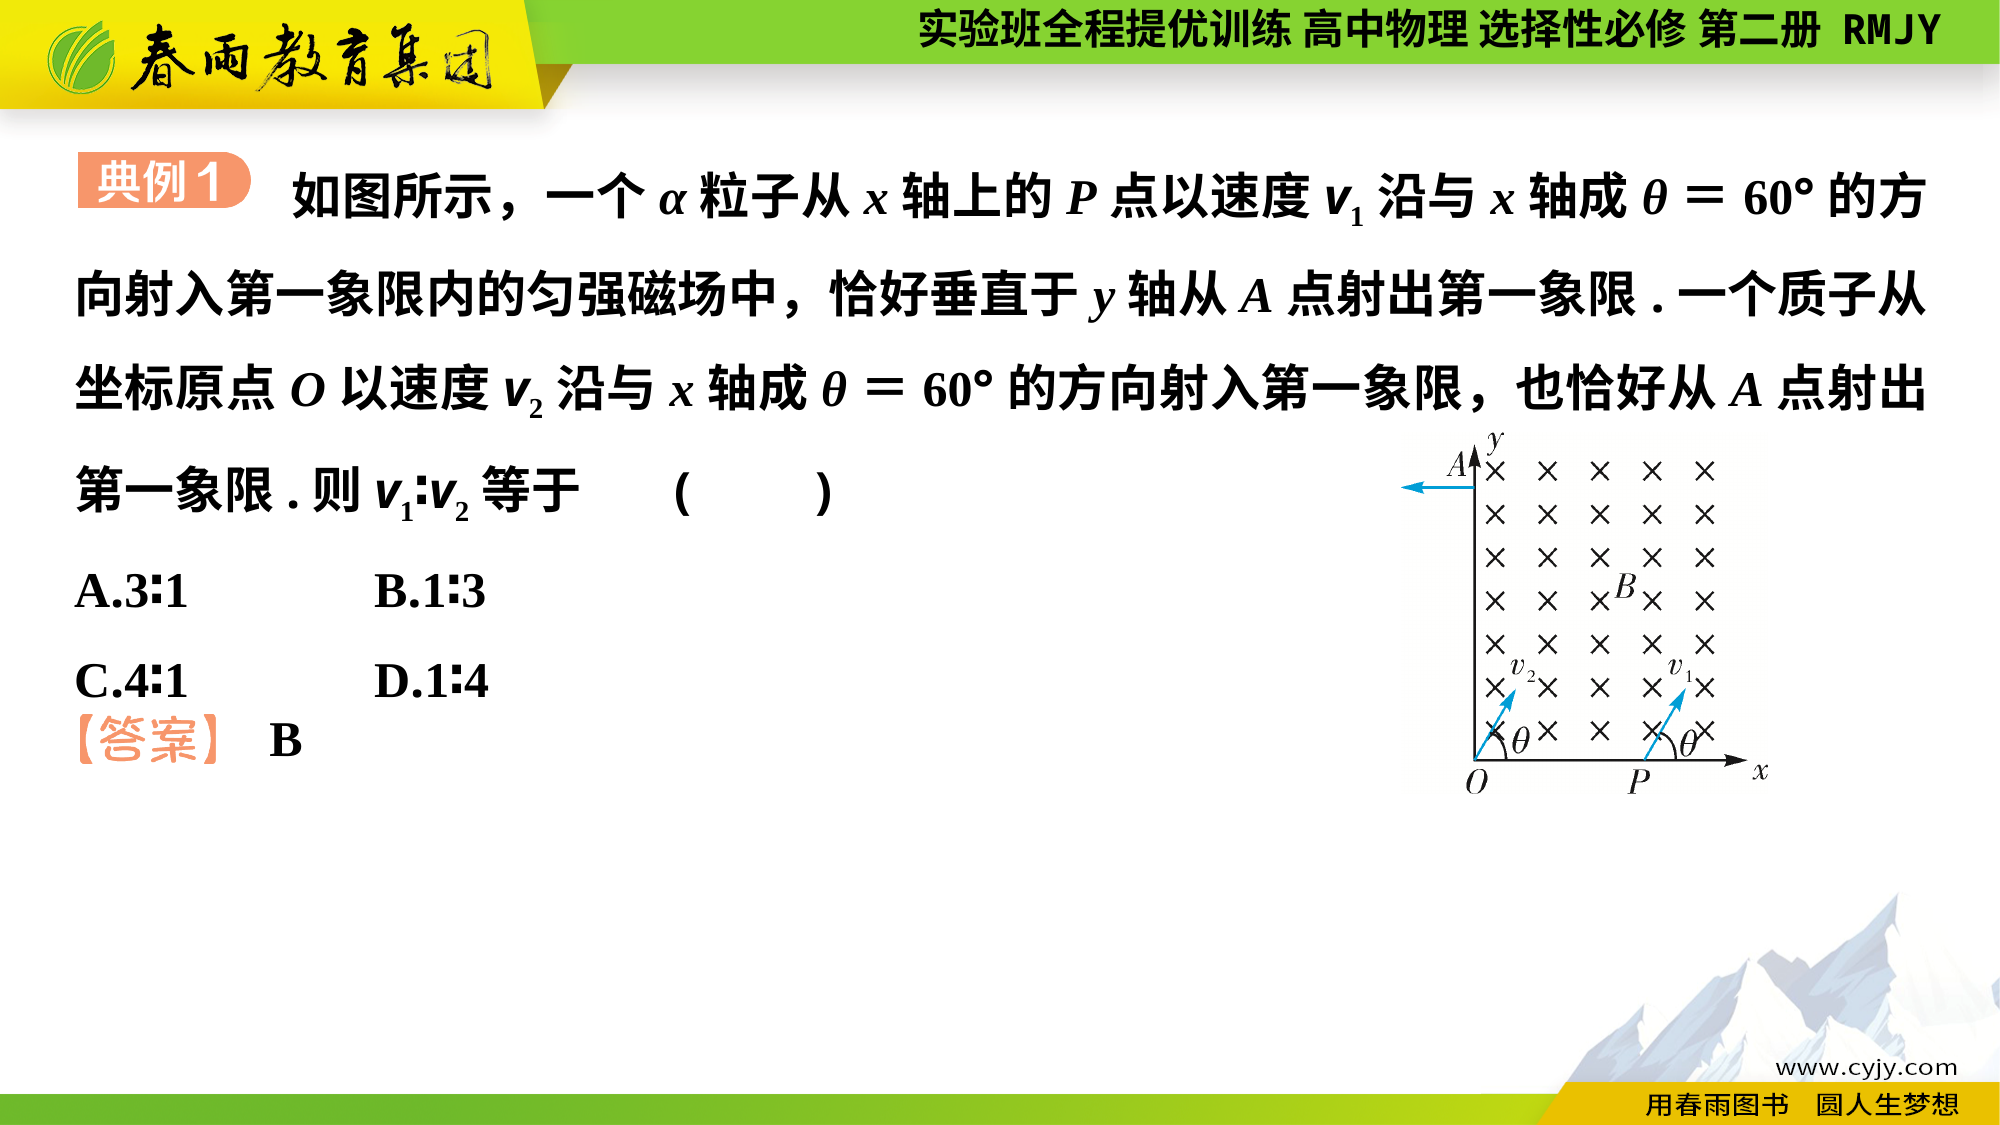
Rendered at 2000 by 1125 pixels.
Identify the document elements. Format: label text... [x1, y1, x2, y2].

list 如图所示，一个α粒子从x轴上的P点以速度v1沿与x轴成θ＝60°的方向射入第一象限内的匀强磁场中，恰好垂直于y轴从A点射出第一象限.一个质子从坐标原点O以速度v2沿与x轴成θ＝60°的方向射入第一象限，也恰好从A点射出第一象限.则v1∶v2等于 ( ) A.3∶1 B.1∶3 C.4∶1 D.1∶4 [59, 122, 1944, 683]
picture [0, 0, 2000, 1125]
text_box B [254, 699, 318, 775]
